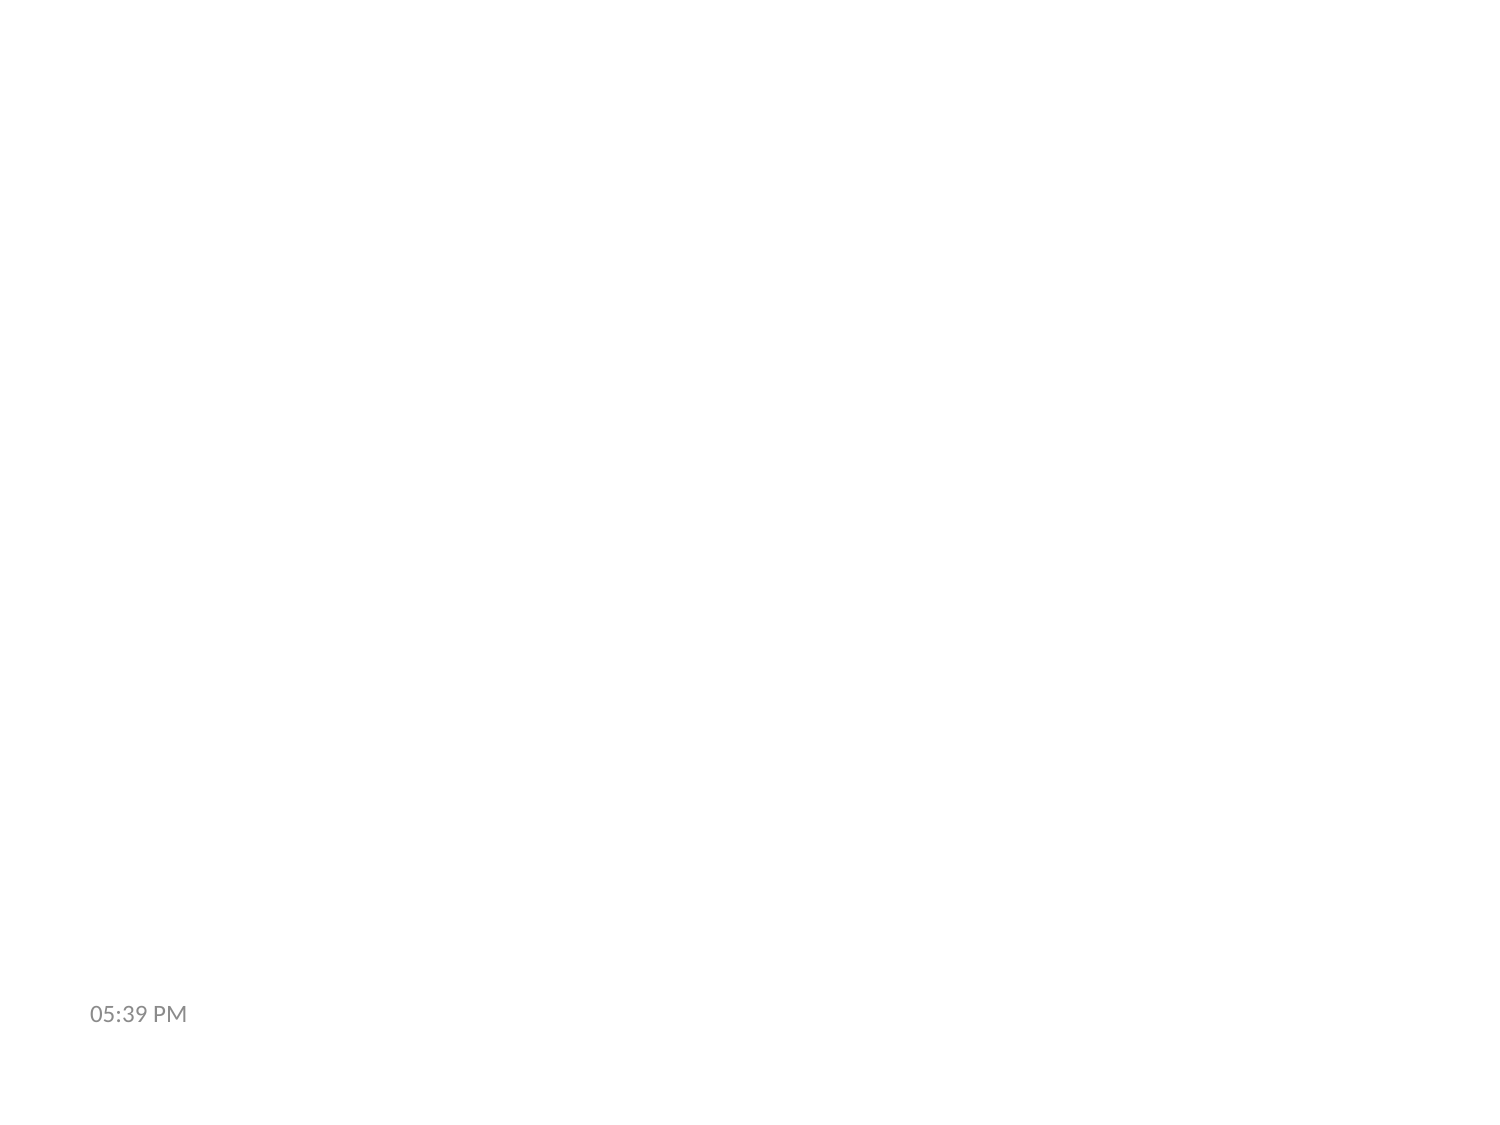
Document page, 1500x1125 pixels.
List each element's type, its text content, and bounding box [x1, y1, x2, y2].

text_box 3:35 PM [75, 982, 425, 1043]
